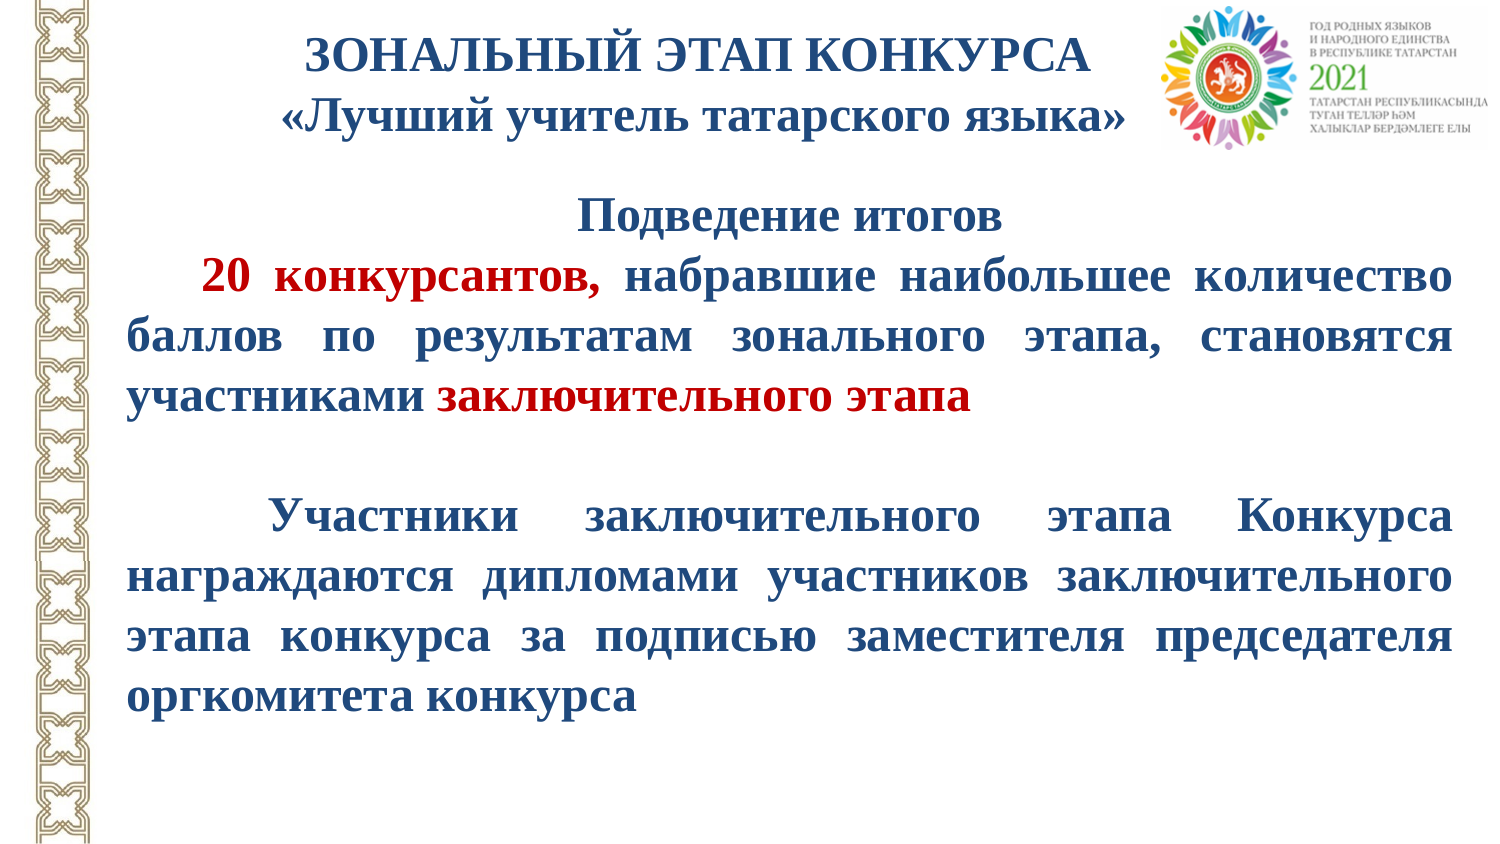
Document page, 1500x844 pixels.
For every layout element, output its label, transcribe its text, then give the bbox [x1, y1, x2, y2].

picture [0, 0, 1500, 844]
text_box ЗОНАЛЬНЫЙ ЭТАП КОНКУРСА «Лучший учитель татарского языка» [233, 13, 1156, 149]
slide_number 20 [1149, 2, 1500, 63]
text_box Подведение итогов 20 конкурсантов, набравшие наибольшее количество баллов по результатам зонального этапа, становятся участниками заключительного этапа Участники заключительного этапа Конкурса награждаются дипломами участников заключительного этапа конкурса за подписью заместителя председателя оргкомитета конкурса [112, 173, 1469, 729]
